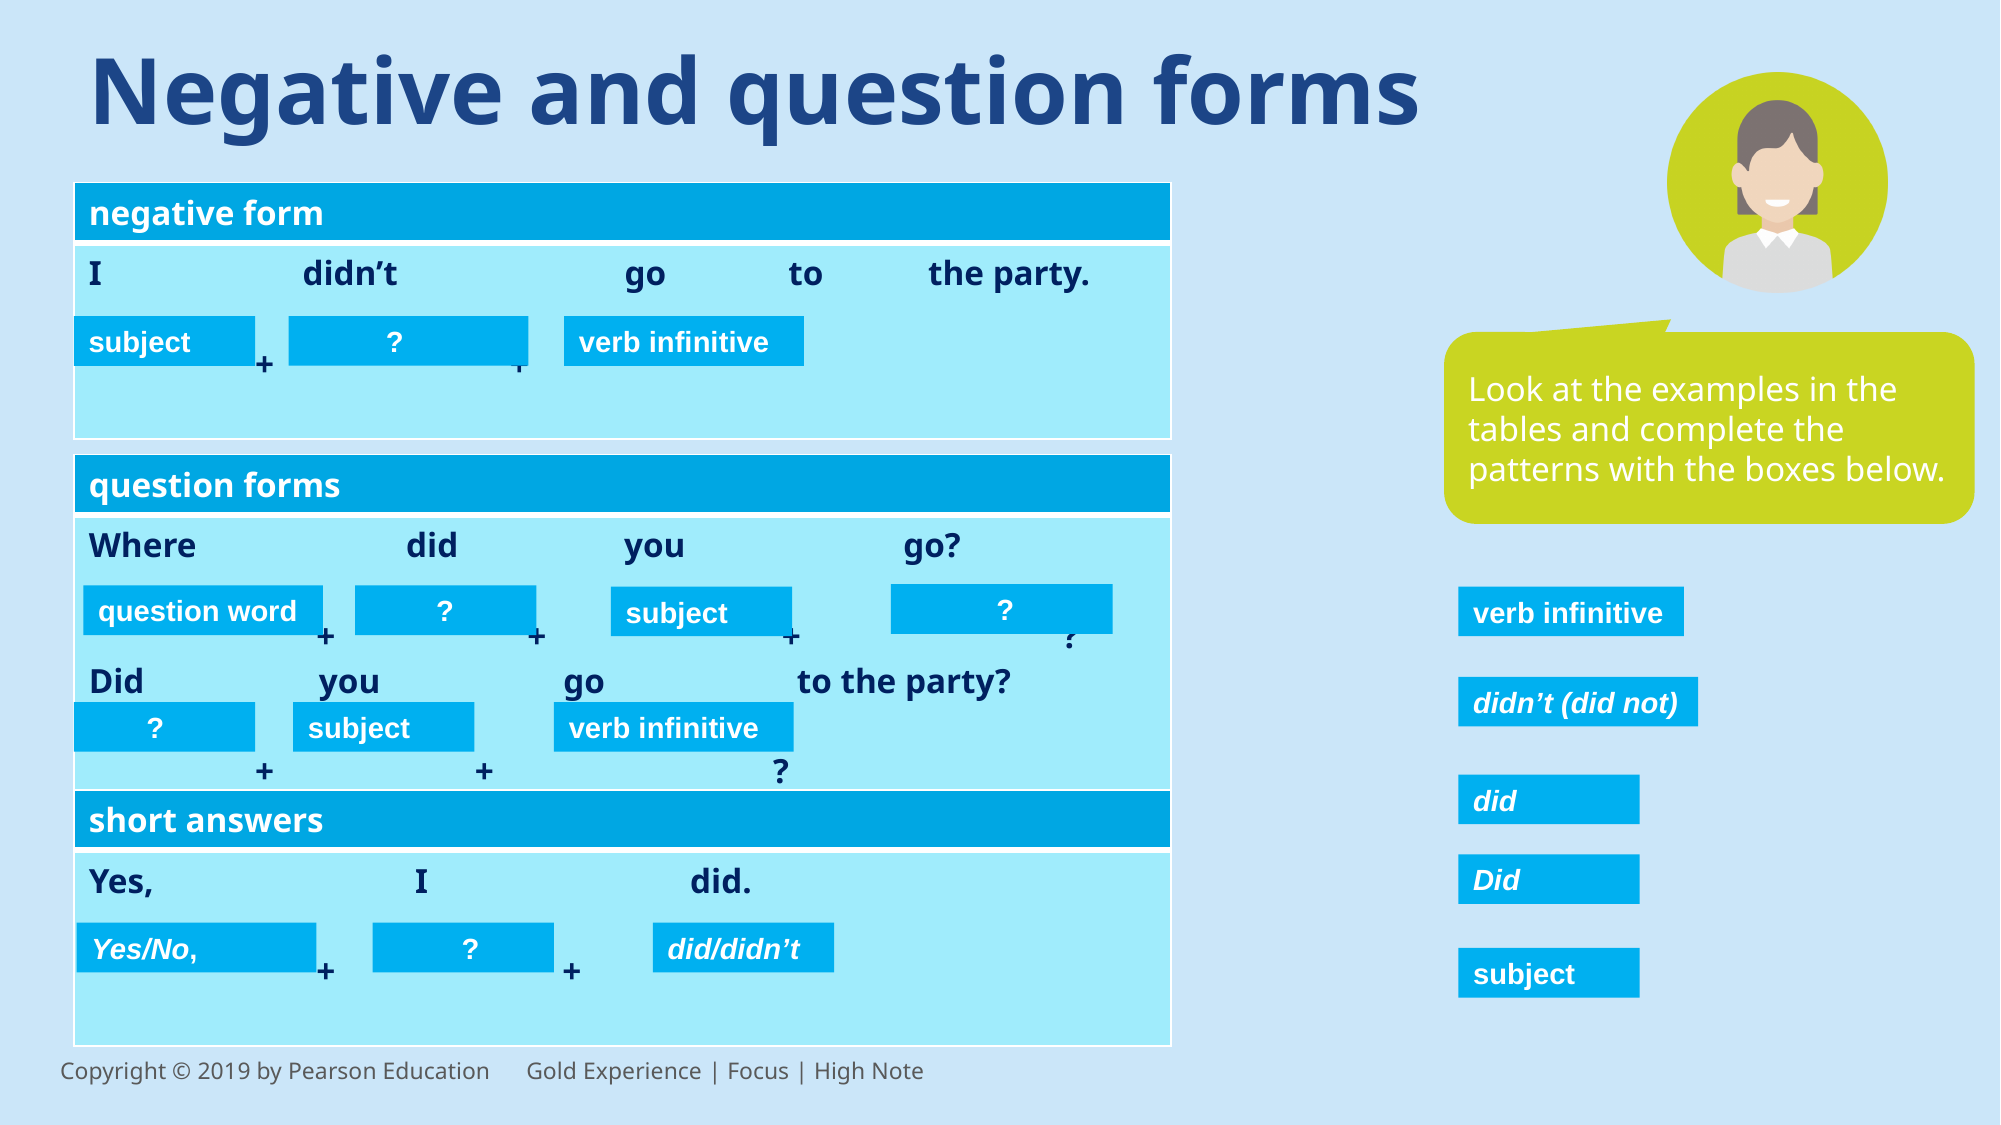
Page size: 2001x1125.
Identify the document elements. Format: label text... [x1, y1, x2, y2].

text_box didn’t (did not) [1458, 676, 1699, 727]
text_box ? [355, 585, 537, 636]
footer Copyright © 2019 by Pearson Education Gold Experience | Focus | High Note [45, 1040, 1084, 1101]
text_box verb infinitive [1458, 586, 1684, 637]
table_cell Yes, I did. + + [75, 853, 1170, 1045]
text_box did/didn’t [652, 922, 835, 973]
text_box subject [610, 586, 793, 637]
text_box verb infinitive [553, 702, 794, 752]
text_box did [1458, 774, 1640, 825]
text_box Yes/No, [76, 922, 317, 973]
text_box subject [73, 316, 256, 366]
title Negative and question forms [73, 37, 1827, 253]
text_box verb infinitive [564, 316, 804, 366]
table_header negative form [75, 183, 1170, 240]
table_cell I didn’t go to the party. + + [75, 246, 1170, 438]
text_box ? [890, 584, 1113, 634]
text_box Look at the examples in the tables and complete the patterns with the boxes below. [1441, 317, 1977, 526]
text_box subject [293, 702, 475, 752]
text_box ? [288, 316, 529, 366]
text_box Did [1458, 854, 1640, 904]
table_cell Where did you go? + + + ? Did you go to the party? + + ? [75, 518, 1170, 789]
text_box question word [83, 585, 323, 636]
text_box subject [1458, 947, 1640, 998]
picture [1667, 72, 1888, 293]
table_header question forms [75, 455, 1170, 512]
text_box ? [372, 922, 554, 973]
text_box ? [73, 702, 256, 752]
table_header short answers [75, 791, 1170, 847]
